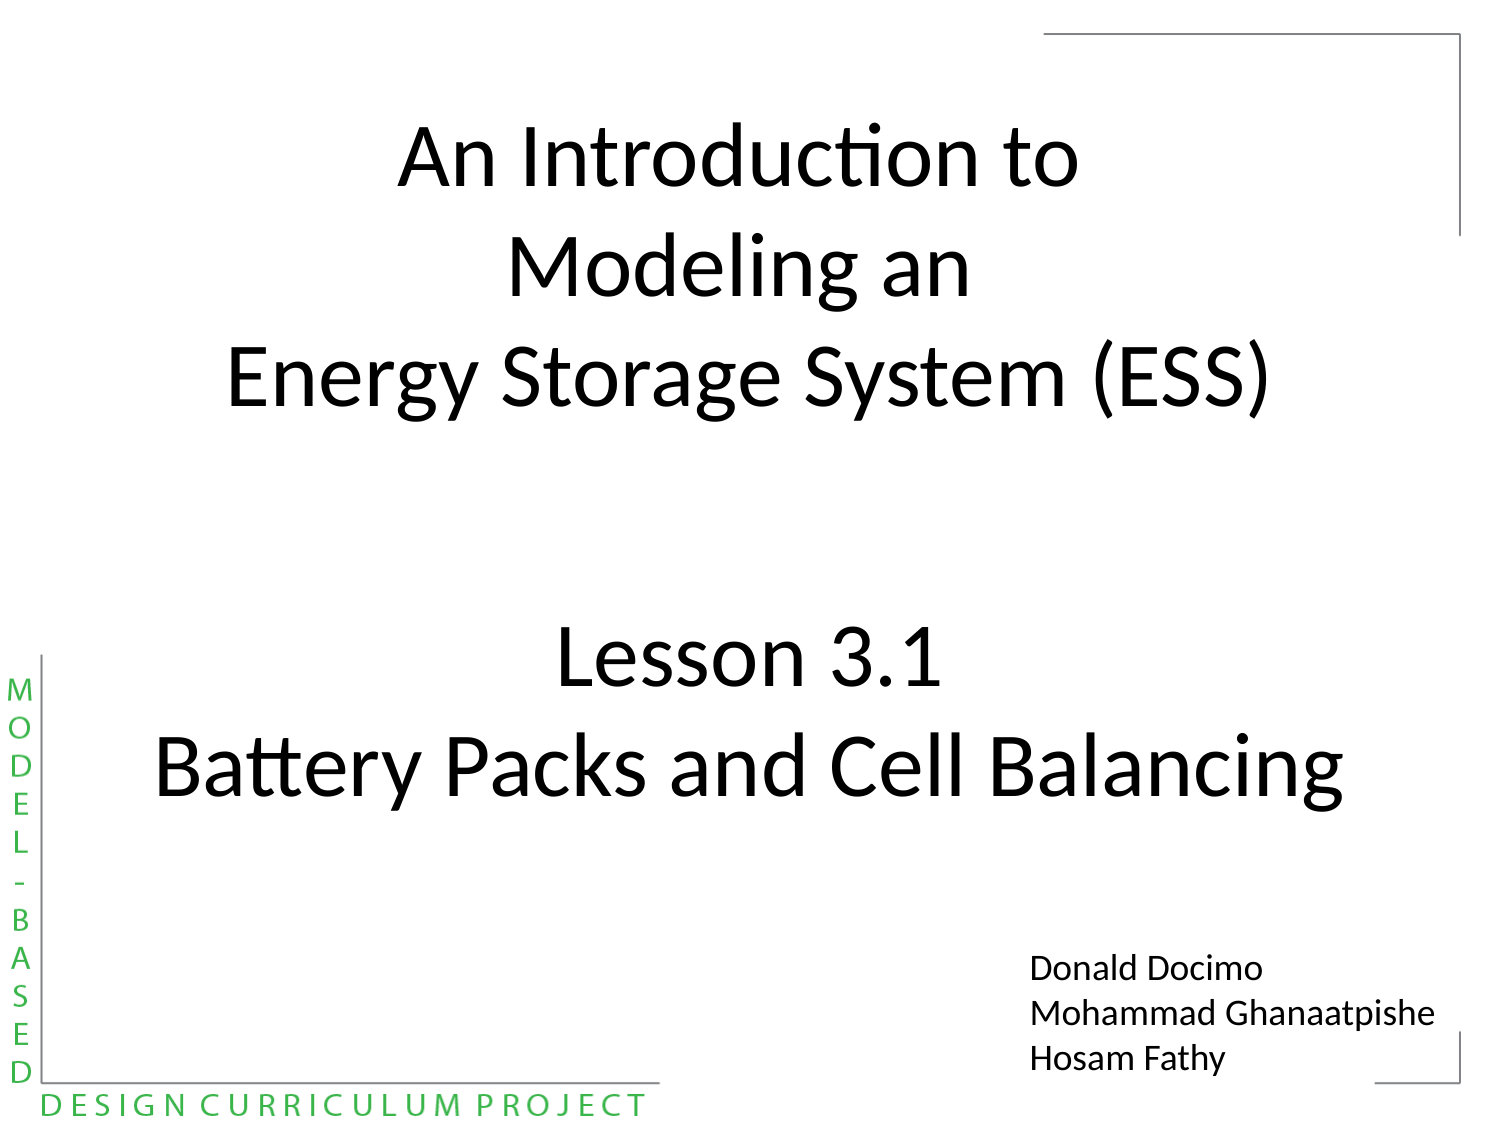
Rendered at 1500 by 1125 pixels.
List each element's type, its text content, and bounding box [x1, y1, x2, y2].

picture [0, 0, 1500, 587]
text_box Donald Docimo Mohammad Ghanaatpishe Hosam Fathy [1014, 935, 1452, 1086]
text_box An Introduction to Modeling an Energy Storage System (ESS) [162, 87, 1338, 433]
text_box Lesson 3.1 Battery Packs and Cell Balancing [0, 587, 1500, 823]
picture [0, 823, 1500, 1125]
